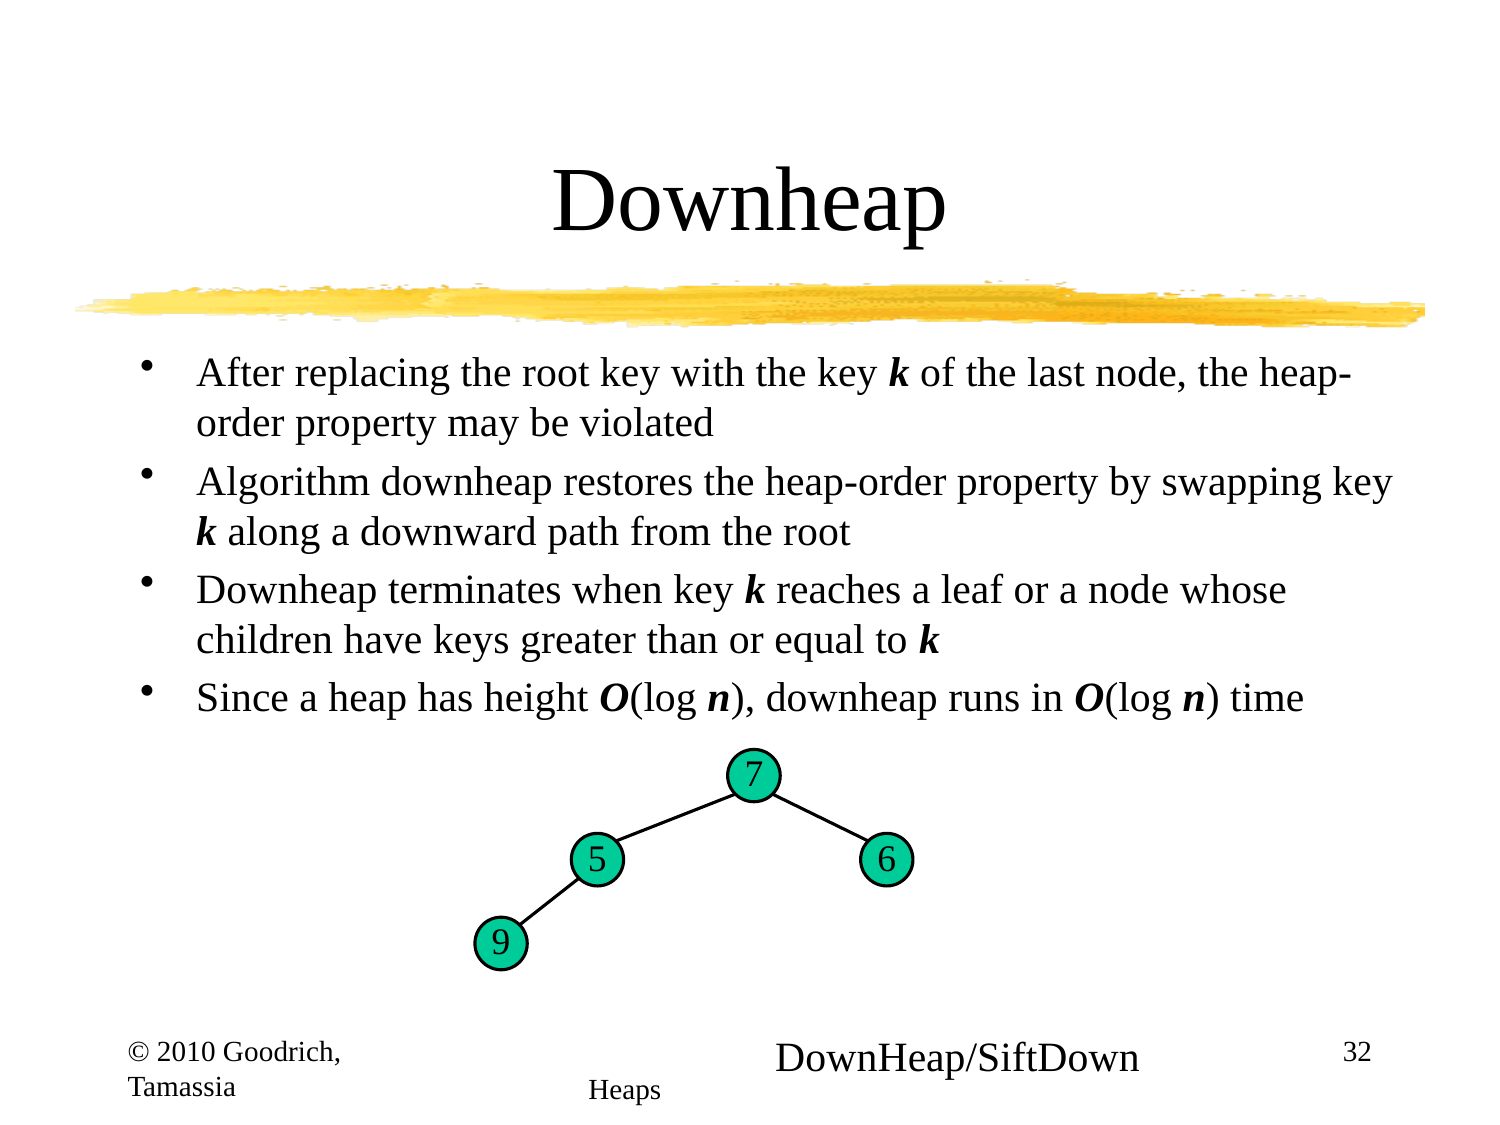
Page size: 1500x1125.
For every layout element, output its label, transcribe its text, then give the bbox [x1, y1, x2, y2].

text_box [519, 879, 580, 924]
slide_number 32 [1074, 1024, 1388, 1101]
title Downheap [112, 99, 1388, 288]
text_box 5 [571, 833, 624, 886]
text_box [615, 795, 736, 841]
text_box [772, 795, 869, 841]
text_box 6 [860, 833, 913, 886]
text_box 7 [727, 749, 781, 802]
picture [75, 274, 1425, 338]
list After replacing the root key with the key k of the last node, the heap-order property may be violated Algorithm downheap restores the heap-order property by swapping key k along a downward path from the root Downheap terminates when key k reaches a leaf or a node whose children have keys greater than or equal to k Since a heap has height O(log n), downheap runs in O(log n) time [124, 337, 1438, 738]
slide_number © 2010 Goodrich, Tamassia [112, 1024, 426, 1101]
text_box 9 [474, 917, 528, 970]
footer Heaps [387, 1062, 863, 1125]
text_box DownHeap/SiftDown [760, 1021, 1156, 1087]
